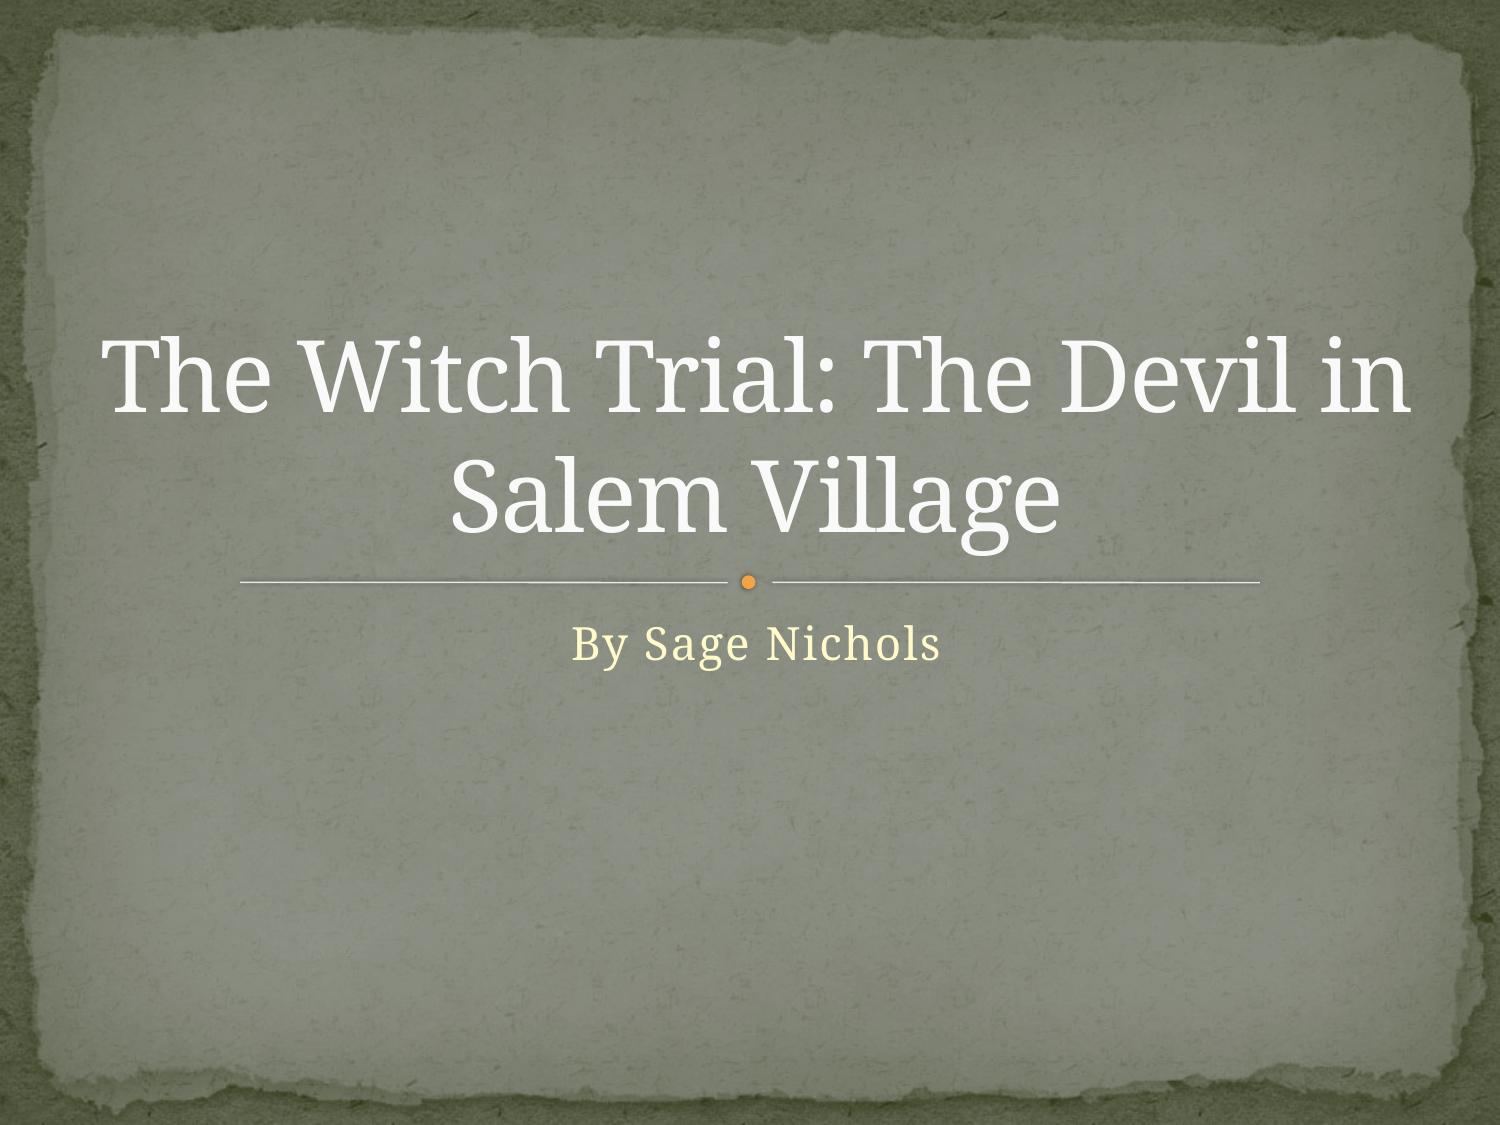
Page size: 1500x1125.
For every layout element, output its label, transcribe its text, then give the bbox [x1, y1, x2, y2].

subtitle By Sage Nichols [75, 606, 1438, 795]
title The Witch Trial: The Devil in Salem Village [74, 235, 1438, 561]
